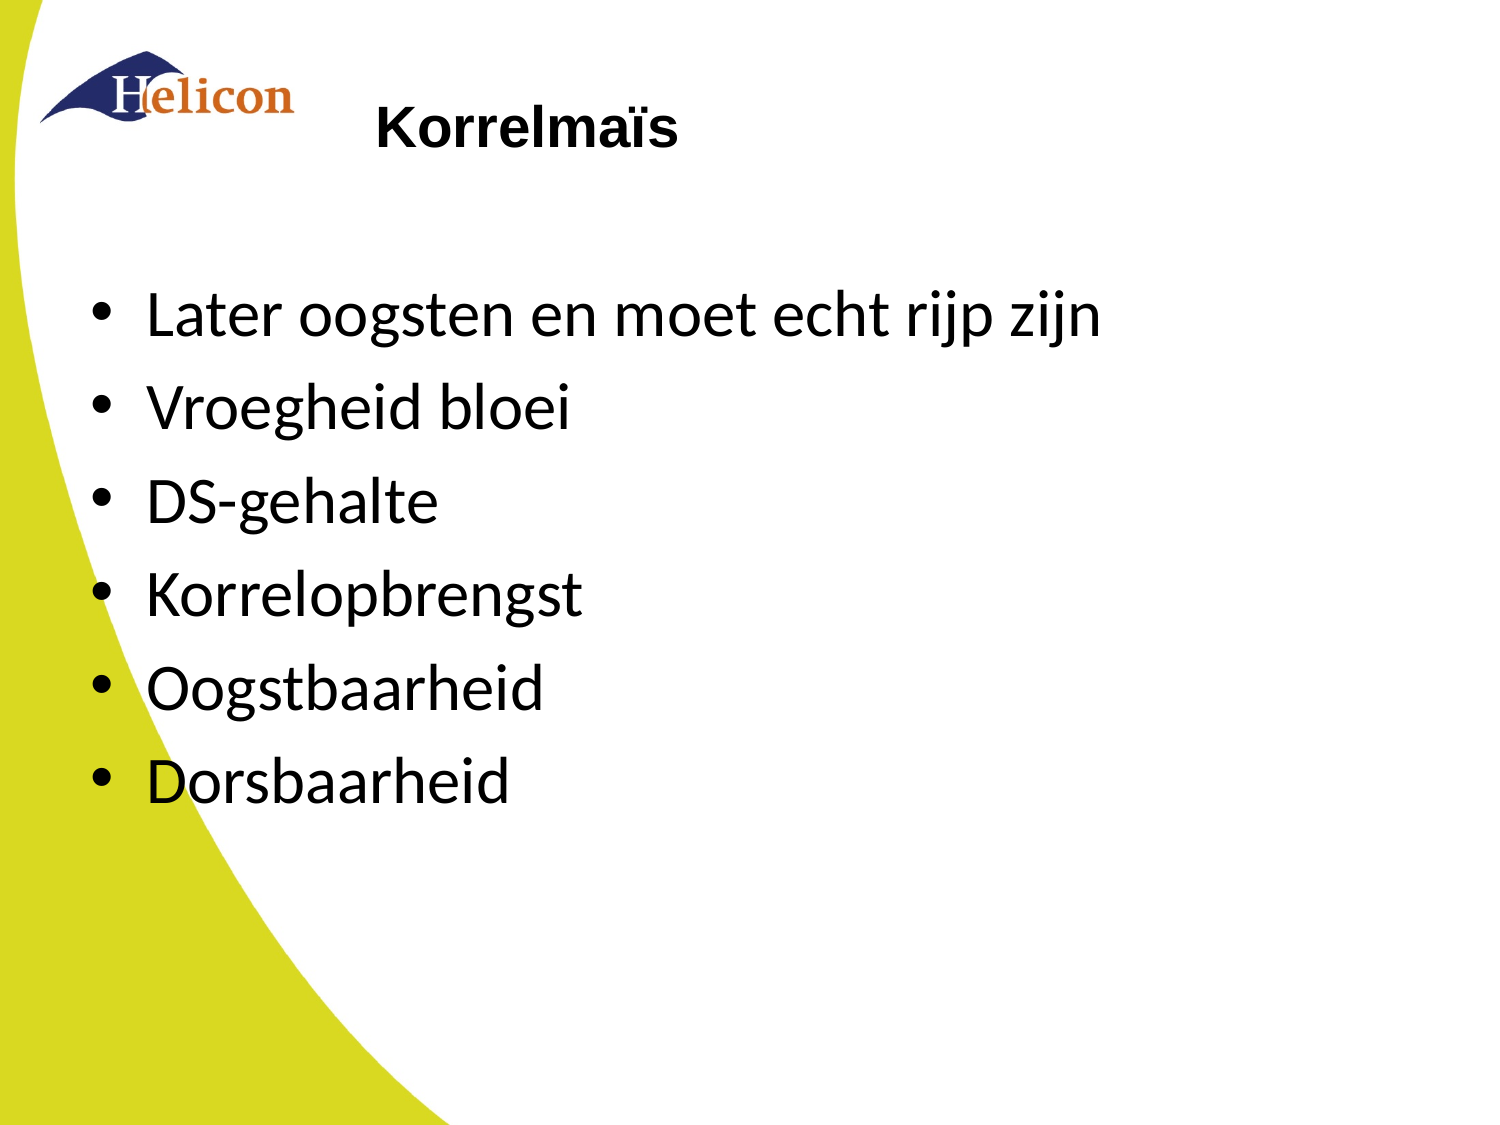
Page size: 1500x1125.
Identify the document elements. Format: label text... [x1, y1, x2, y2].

list Later oogsten en moet echt rijp zijn Vroegheid bloei DS-gehalte Korrelopbrengst Oogstbaarheid Dorsbaarheid [75, 262, 1425, 1005]
title Korrelmaïs [360, 54, 1500, 195]
picture [0, 0, 1500, 1125]
